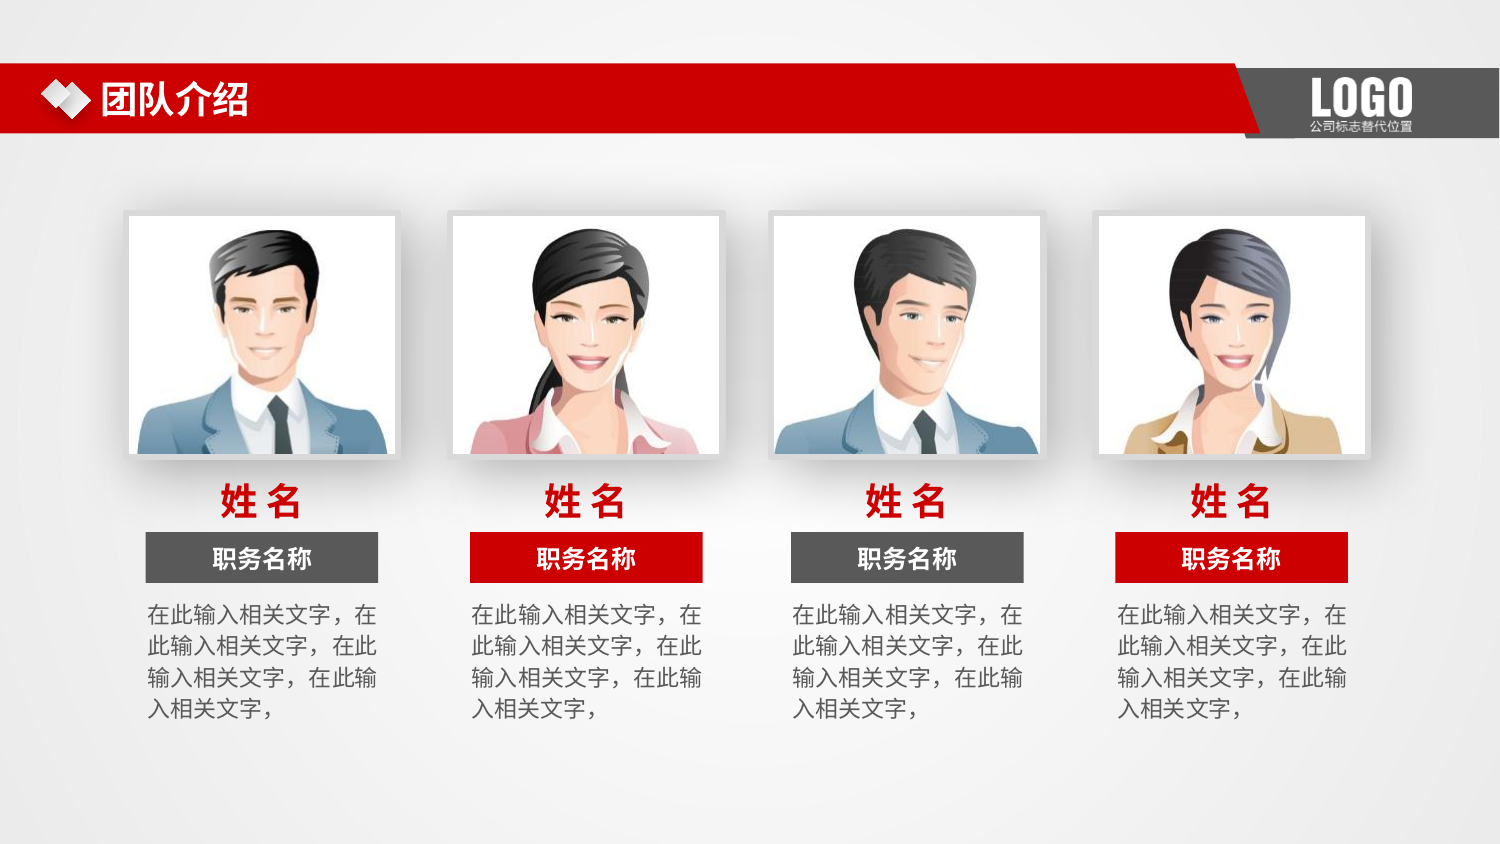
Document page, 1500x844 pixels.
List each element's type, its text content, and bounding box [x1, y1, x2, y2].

text_box 姓 名 [177, 477, 347, 529]
text_box [448, 211, 725, 459]
picture [1310, 77, 1412, 132]
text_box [145, 531, 379, 584]
text_box 在此输入相关文字，在此输入相关文字，在此输入相关文字，在此输入相关文字， [792, 597, 1024, 723]
text_box 姓 名 [502, 477, 671, 529]
text_box [124, 211, 400, 459]
text_box 在此输入相关文字，在此输入相关文字，在此输入相关文字，在此输入相关文字， [471, 597, 703, 723]
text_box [790, 531, 1024, 584]
text_box 姓 名 [1147, 477, 1316, 529]
text_box 团队介绍 [89, 69, 262, 127]
text_box 在此输入相关文字，在此输入相关文字，在此输入相关文字，在此输入相关文字， [147, 597, 379, 723]
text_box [469, 531, 703, 584]
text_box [1115, 531, 1349, 584]
text_box 在此输入相关文字，在此输入相关文字，在此输入相关文字，在此输入相关文字， [1117, 597, 1349, 723]
text_box [1093, 211, 1370, 459]
text_box 姓 名 [823, 477, 992, 529]
text_box [769, 211, 1046, 459]
